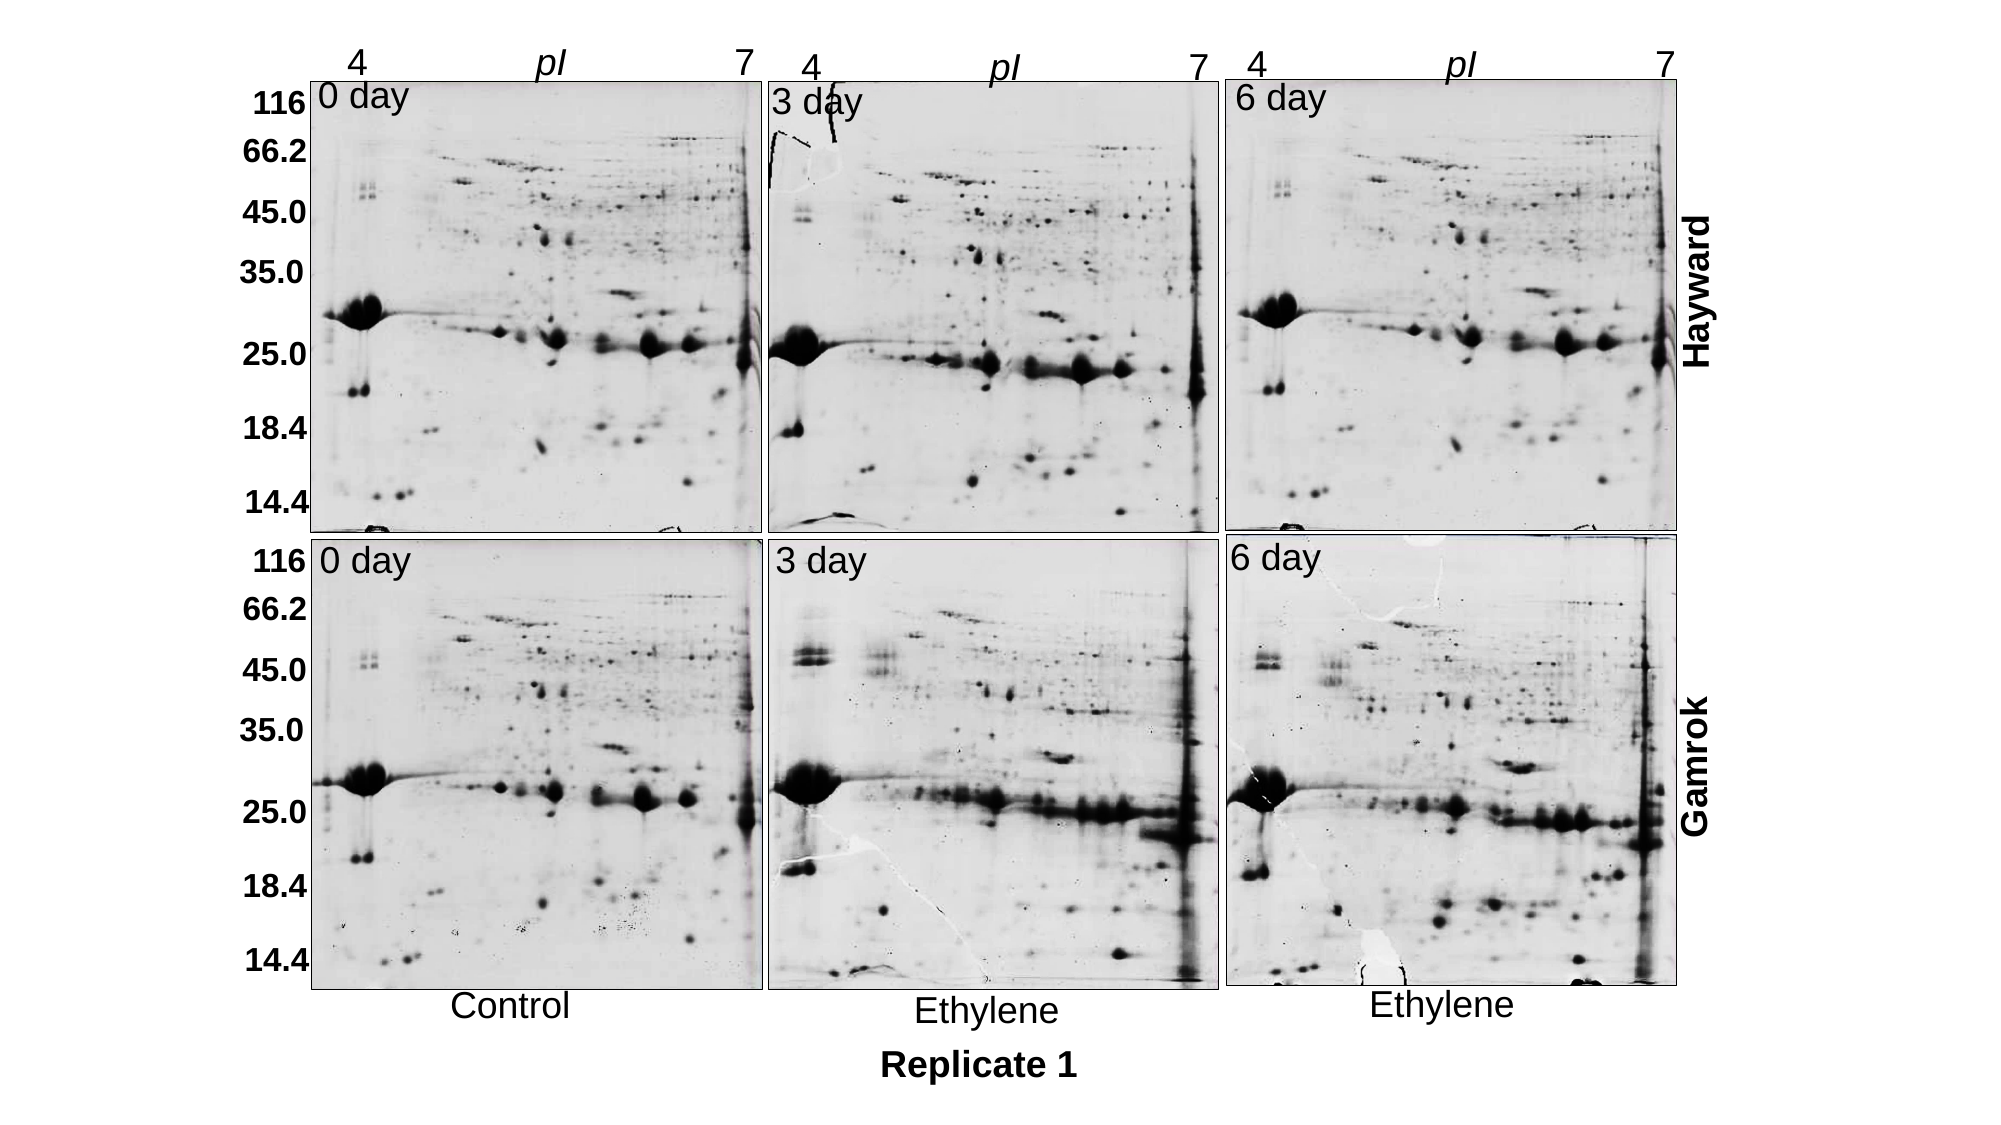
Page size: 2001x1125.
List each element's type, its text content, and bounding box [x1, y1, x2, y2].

text_box Replicate 1 [865, 1040, 1109, 1093]
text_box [224, 30, 1725, 1040]
